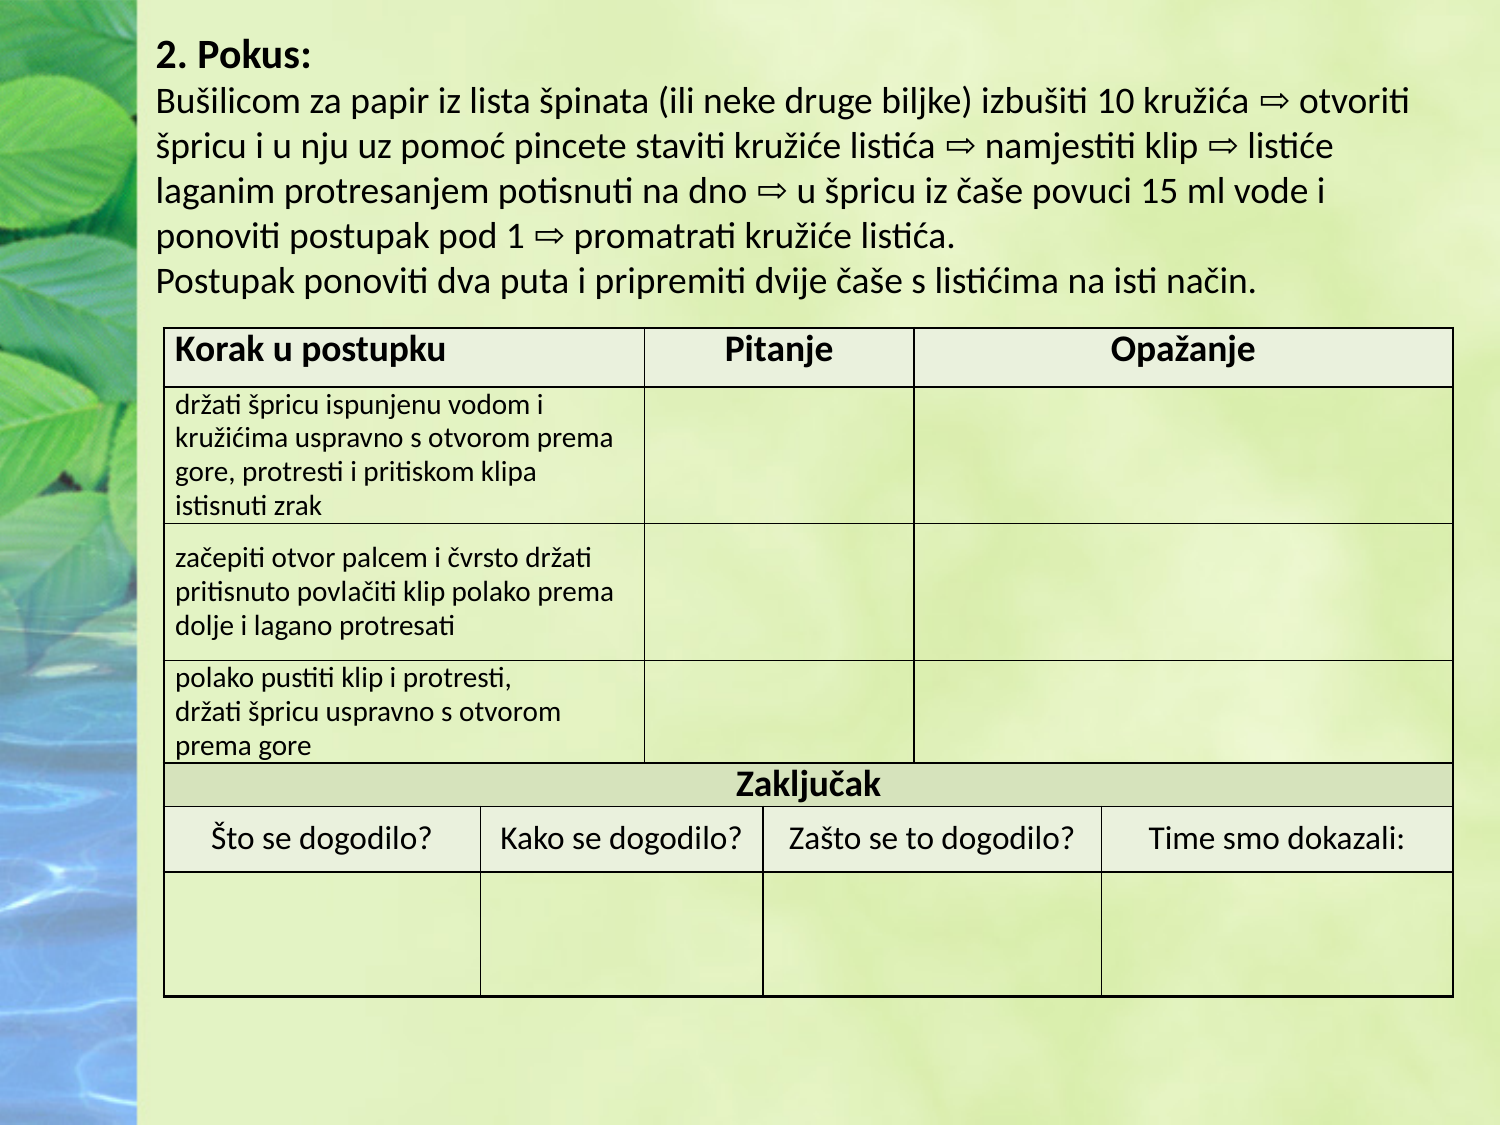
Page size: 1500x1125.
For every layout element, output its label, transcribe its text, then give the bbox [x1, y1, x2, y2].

table_cell [915, 524, 1452, 660]
table_cell [645, 388, 913, 523]
table_cell [915, 388, 1452, 523]
table_cell [764, 873, 1101, 995]
table_header Opažanje [915, 329, 1452, 386]
table_header Pitanje [645, 329, 913, 386]
table_cell [481, 873, 762, 995]
table_cell Time smo dokazali: [1102, 807, 1452, 871]
table_cell [165, 873, 480, 995]
table_cell Kako se dogodilo? [481, 807, 762, 871]
table_cell Što se dogodilo? [165, 807, 480, 871]
table_cell Zašto se to dogodilo? [764, 807, 1101, 871]
table_header Korak u postupku [165, 329, 644, 386]
text_box 2. Pokus: Bušilicom za papir iz lista špinata (ili neke druge biljke) izbušiti 10 kružića ⇨ otvoriti špricu i u nju uz pomoć pincete staviti kružiće listića ⇨ namjestiti klip ⇨ listiće laganim protresanjem potisnuti na dno ⇨ u špricu iz čaše povuci 15 ml vode i ponoviti postupak pod 1 ⇨ promatrati kružiće listića. Postupak ponoviti dva puta i pripremiti dvije čaše s listićima na isti način. [140, 19, 1465, 309]
table_cell polako pustiti klip i protresti, držati špricu uspravno s otvorom prema gore [165, 661, 644, 762]
picture [0, 0, 1500, 1125]
table_cell [1102, 873, 1452, 995]
table_cell držati špricu ispunjenu vodom i kružićima uspravno s otvorom prema gore, protresti i pritiskom klipa istisnuti zrak [165, 388, 644, 523]
table_cell Zaključak [165, 764, 1452, 806]
table_cell [915, 661, 1452, 762]
table_cell začepiti otvor palcem i čvrsto držati pritisnuto povlačiti klip polako prema dolje i lagano protresati [165, 524, 644, 660]
table_cell [645, 661, 913, 762]
table_cell [645, 524, 913, 660]
